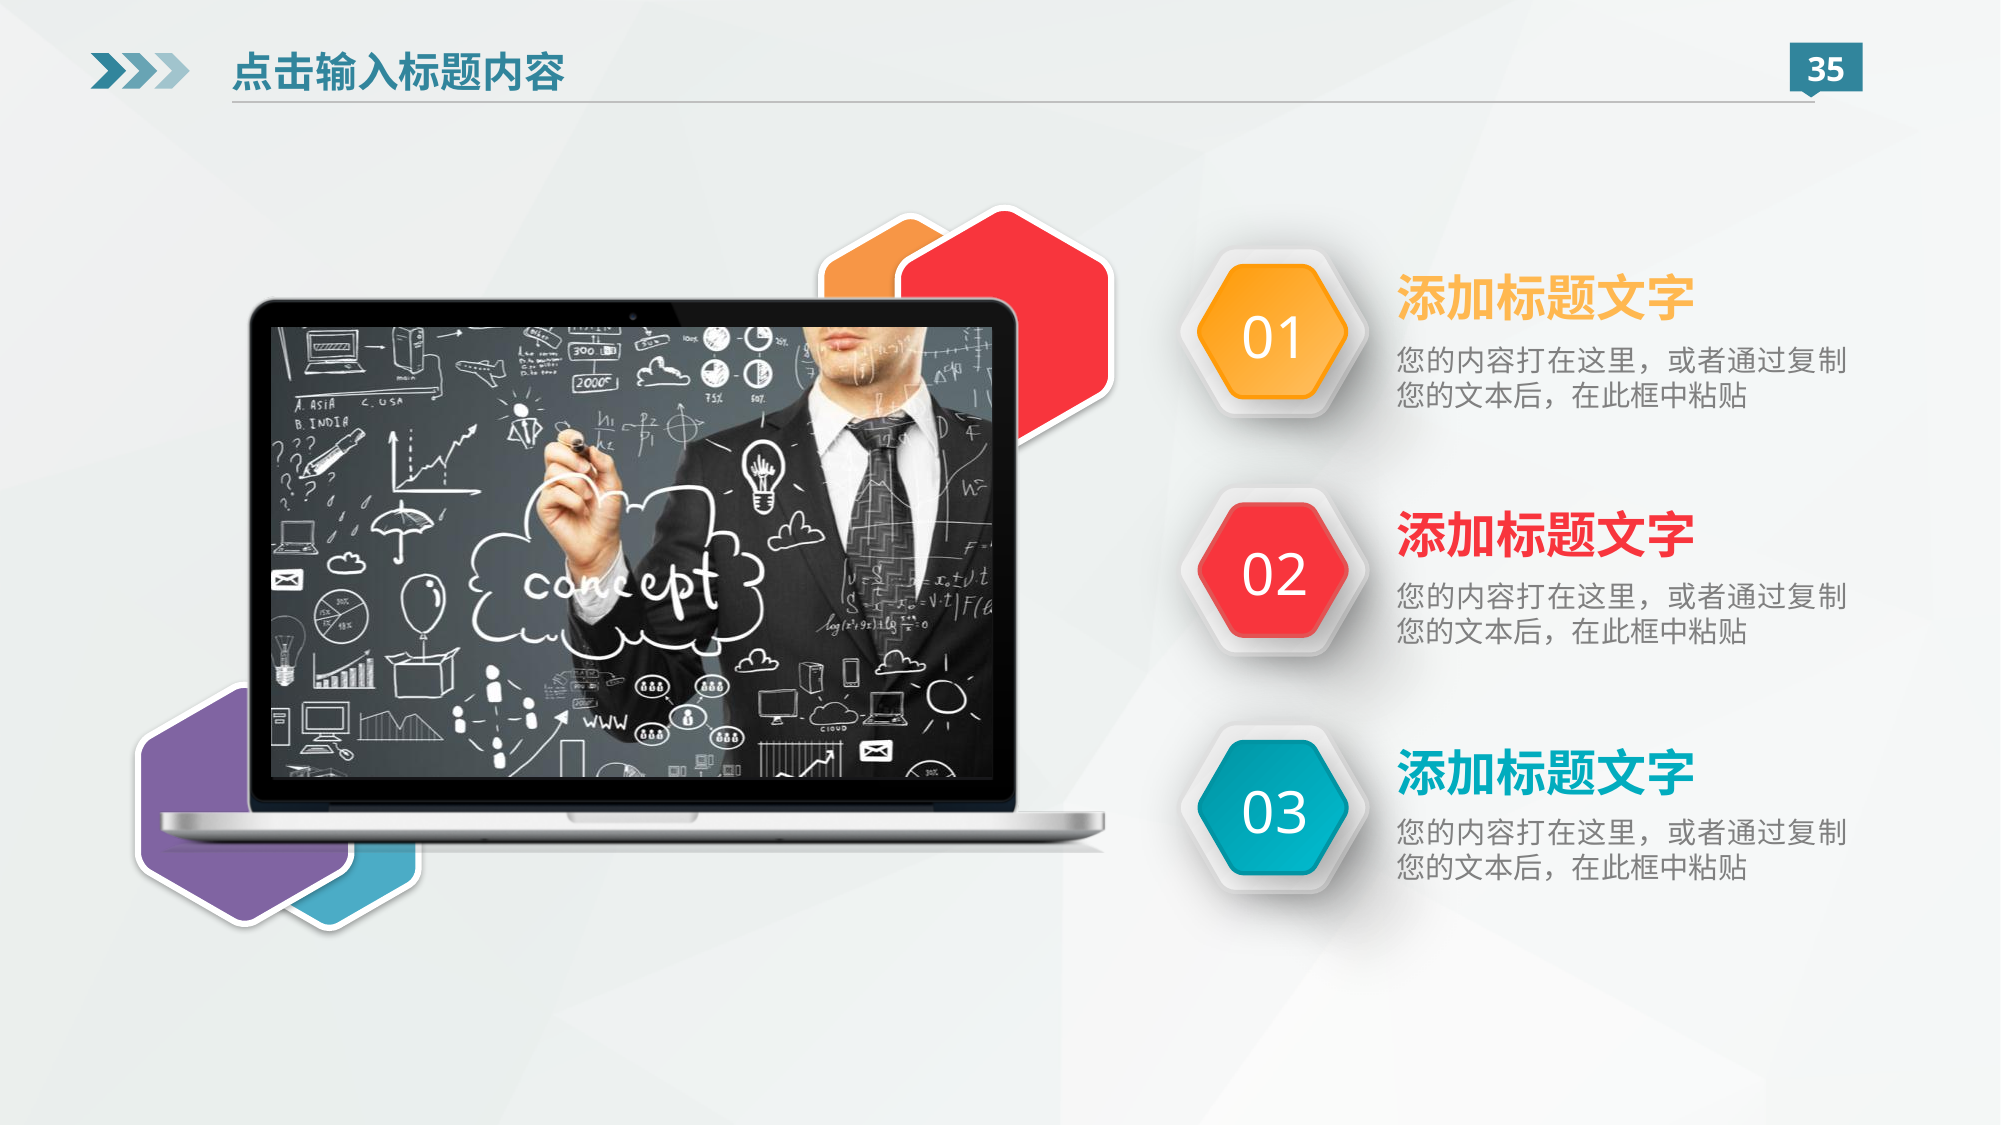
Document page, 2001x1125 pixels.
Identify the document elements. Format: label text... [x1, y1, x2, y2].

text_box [1381, 733, 1863, 894]
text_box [1381, 496, 1863, 658]
text_box 35 [1789, 42, 1863, 94]
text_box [90, 52, 191, 89]
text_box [1177, 802, 1447, 1033]
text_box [1177, 459, 1447, 796]
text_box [137, 206, 1112, 282]
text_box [1177, 221, 1447, 458]
picture [0, 0, 2001, 1125]
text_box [137, 859, 1112, 929]
text_box [1802, 94, 1821, 100]
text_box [1381, 258, 1863, 421]
text_box 点击输入标题内容 [220, 39, 587, 102]
